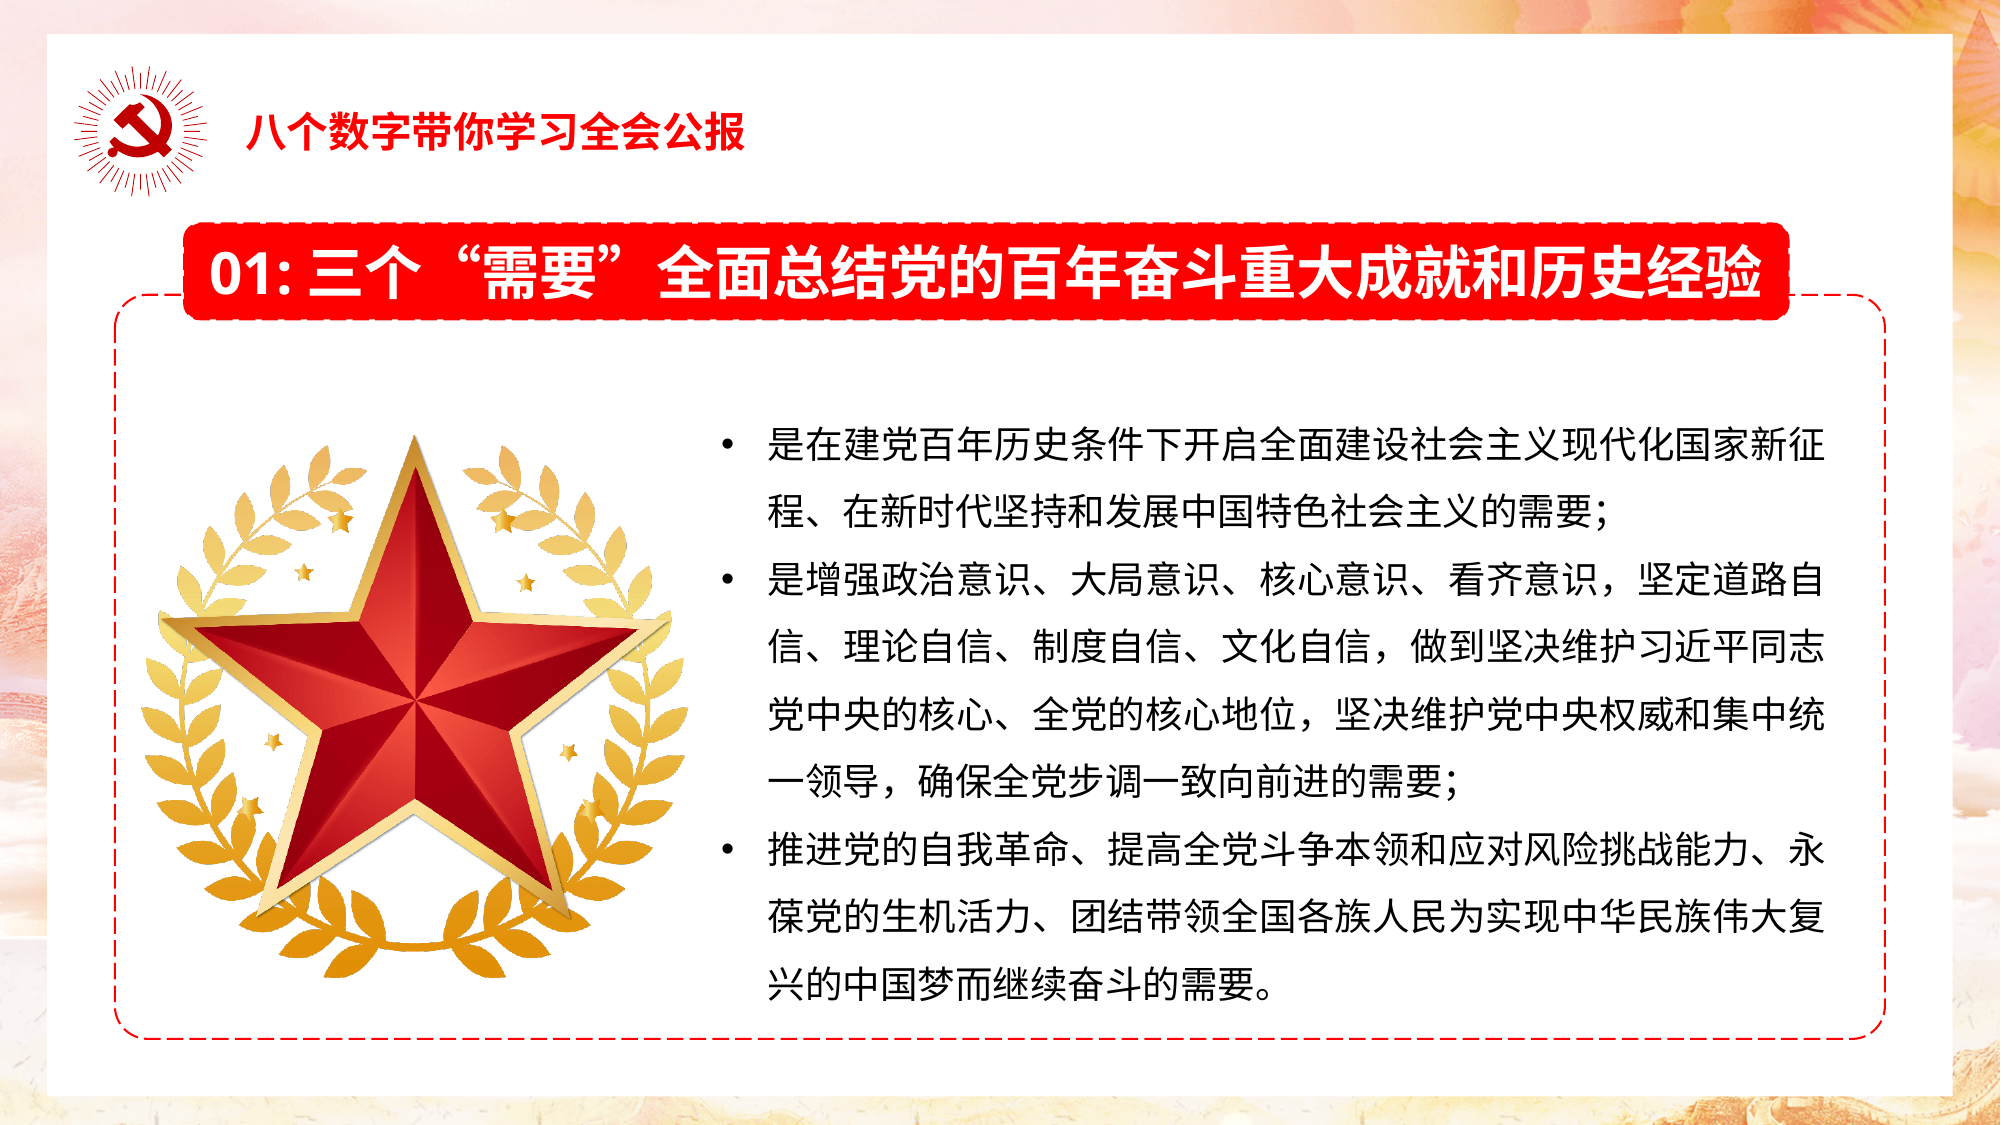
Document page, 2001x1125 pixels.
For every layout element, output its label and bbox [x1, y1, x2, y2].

text_box [0, 0, 2000, 1125]
text_box [74, 66, 207, 197]
picture [105, 395, 727, 1018]
text_box [114, 223, 1885, 1039]
